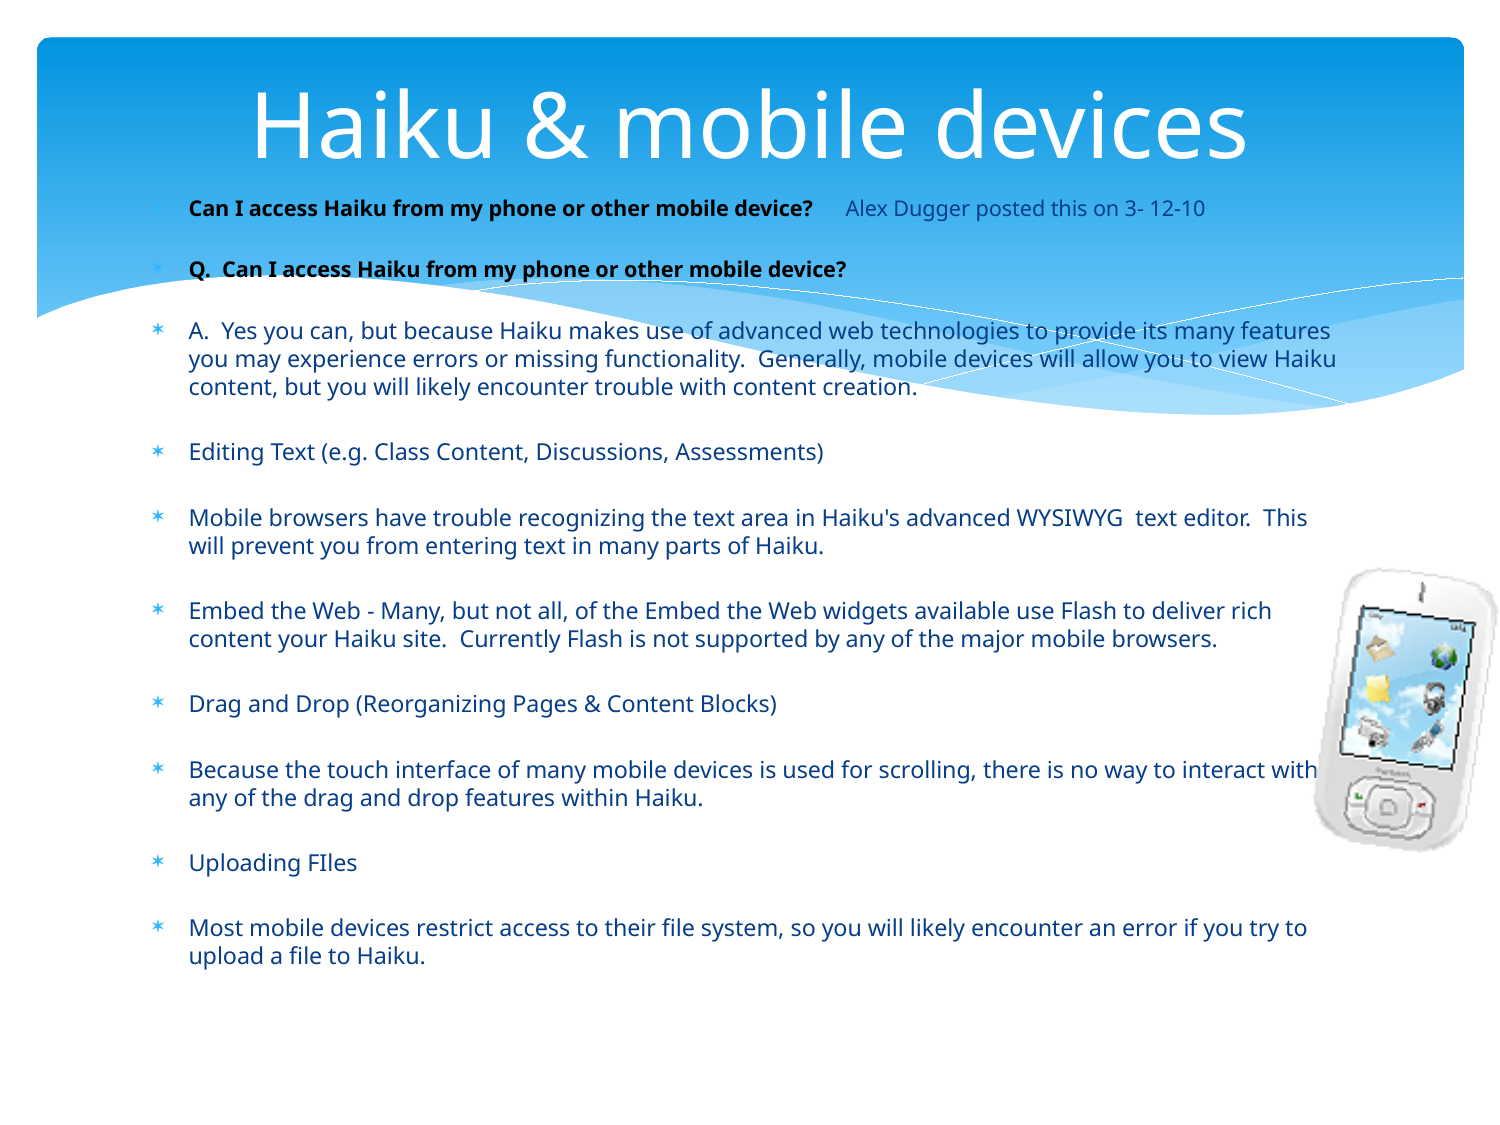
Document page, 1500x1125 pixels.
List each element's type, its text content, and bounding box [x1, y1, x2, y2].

list Can I access Haiku from my phone or other mobile device? Alex Dugger posted this on 3- 12-10 Q. Can I access Haiku from my phone or other mobile device? A. Yes you can, but because Haiku makes use of advanced web technologies to provide its many features you may experience errors or missing functionality. Generally, mobile devices will allow you to view Haiku content, but you will likely encounter trouble with content creation. Editing Text (e.g. Class Content, Discussions, Assessments) Mobile browsers have trouble recognizing the text area in Haiku's advanced WYSIWYG text editor. This will prevent you from entering text in many parts of Haiku. Embed the Web - Many, but not all, of the Embed the Web widgets available use Flash to deliver rich content your Haiku site. Currently Flash is not supported by any of the major mobile browsers. Drag and Drop (Reorganizing Pages & Content Blocks) Because the touch interface of many mobile devices is used for scrolling, there is no way to interact with any of the drag and drop features within Haiku. Uploading FIles Most mobile devices restrict access to their file system, so you will likely encounter an error if you try to upload a file to Haiku. [137, 188, 1353, 1013]
picture [1241, 543, 1500, 876]
title Haiku & mobile devices [75, 55, 1425, 188]
